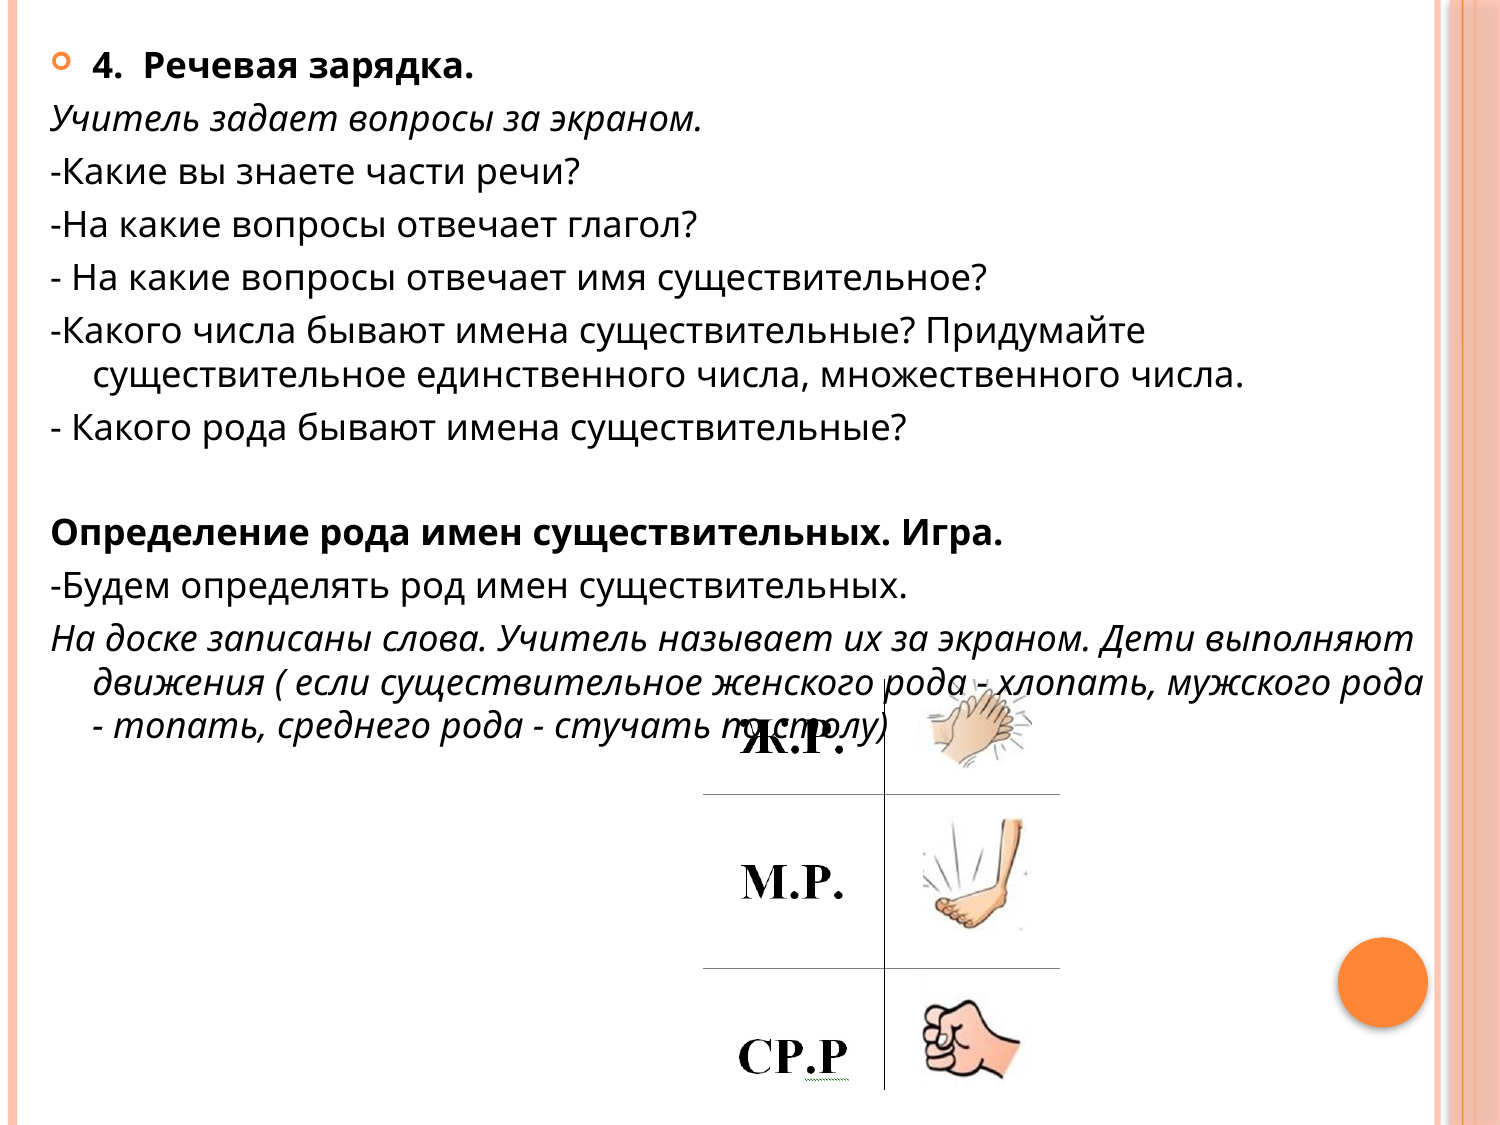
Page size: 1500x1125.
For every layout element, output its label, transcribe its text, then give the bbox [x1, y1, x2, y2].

picture [702, 679, 1060, 1091]
list 4. Речевая зарядка. Учитель задает вопросы за экраном. -Какие вы знаете части речи? -На какие вопросы отвечает глагол? - На какие вопросы отвечает имя существительное? -Какого числа бывают имена существительные? Придумайте существительное единственного числа, множественного числа. - Какого рода бывают имена существительные? Определение рода имен существительных. Игра. -Будем определять род имен существительных. На доске записаны слова. Учитель называет их за экраном. Дети выполняют движения ( если существительное женского рода - хлопать, мужского рода - топать, среднего рода - стучать по столу) [35, 35, 1442, 868]
